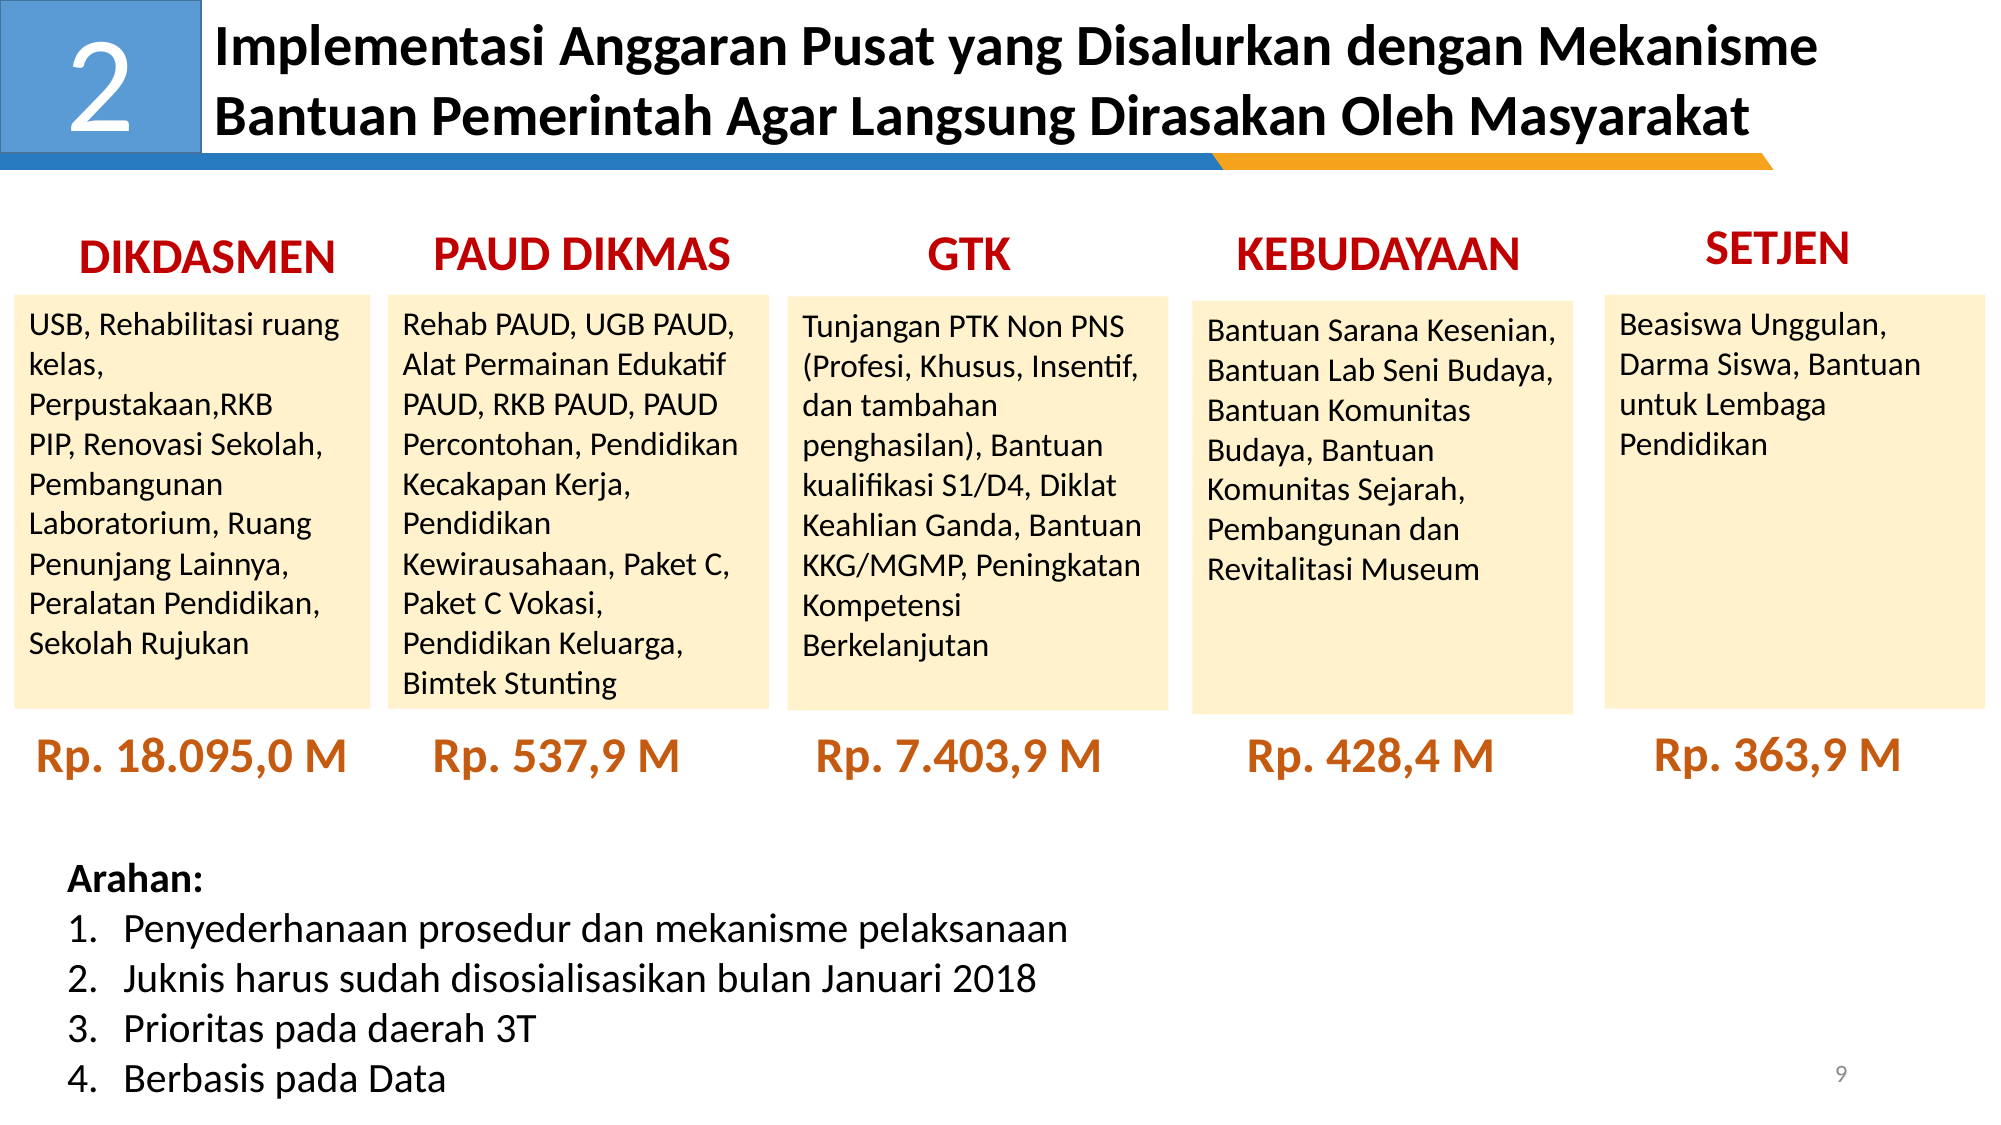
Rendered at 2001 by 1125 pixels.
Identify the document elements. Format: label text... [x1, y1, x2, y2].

text_box Arahan: Penyederhanaan prosedur dan mekanisme pelaksanaan Juknis harus sudah disosialisasikan bulan Januari 2018 Prioritas pada daerah 3T Berbasis pada Data [52, 843, 1085, 1108]
text_box 2 [0, 0, 202, 153]
text_box Tunjangan PTK Non PNS (Profesi, Khusus, Insentif, dan tambahan penghasilan), Bantuan kualifikasi S1/D4, Diklat Keahlian Ganda, Bantuan KKG/MGMP, Peningkatan Kompetensi Berkelanjutan [787, 296, 1169, 711]
text_box Rp. 7.403,9 M [800, 715, 1118, 791]
text_box DIKDASMEN [64, 216, 352, 292]
text_box USB, Rehabilitasi ruang kelas, Perpustakaan,RKB PIP, Renovasi Sekolah, Pembangunan Laboratorium, Ruang Penunjang Lainnya, Peralatan Pendidikan, Sekolah Rujukan [14, 294, 371, 709]
text_box KEBUDAYAAN [1221, 212, 1536, 288]
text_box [0, 153, 1774, 170]
text_box Rp. 363,9 M [1638, 714, 1918, 790]
text_box Bantuan Sarana Kesenian, Bantuan Lab Seni Budaya, Bantuan Komunitas Budaya, Bantuan Komunitas Sejarah, Pembangunan dan Revitalitasi Museum [1192, 300, 1574, 715]
text_box PAUD DIKMAS [418, 212, 747, 288]
text_box SETJEN [1690, 206, 1866, 282]
text_box GTK [912, 212, 1026, 288]
text_box Rp. 537,9 M [417, 715, 697, 791]
text_box Rp. 428,4 M [1232, 715, 1511, 791]
text_box Rp. 18.095,0 M [21, 715, 364, 791]
slide_number 9 [1412, 1042, 1863, 1103]
text_box Beasiswa Unggulan, Darma Siswa, Bantuan untuk Lembaga Pendidikan [1604, 294, 1986, 709]
text_box Rehab PAUD, UGB PAUD, Alat Permainan Edukatif PAUD, RKB PAUD, PAUD Percontohan, Pendidikan Kecakapan Kerja, Pendidikan Kewirausahaan, Paket C, Paket C Vokasi, Pendidikan Keluarga, Bimtek Stunting [387, 294, 769, 709]
text_box Implementasi Anggaran Pusat yang Disalurkan dengan Mekanisme Bantuan Pemerintah Agar Langsung Dirasakan Oleh Masyarakat [202, 0, 2000, 155]
